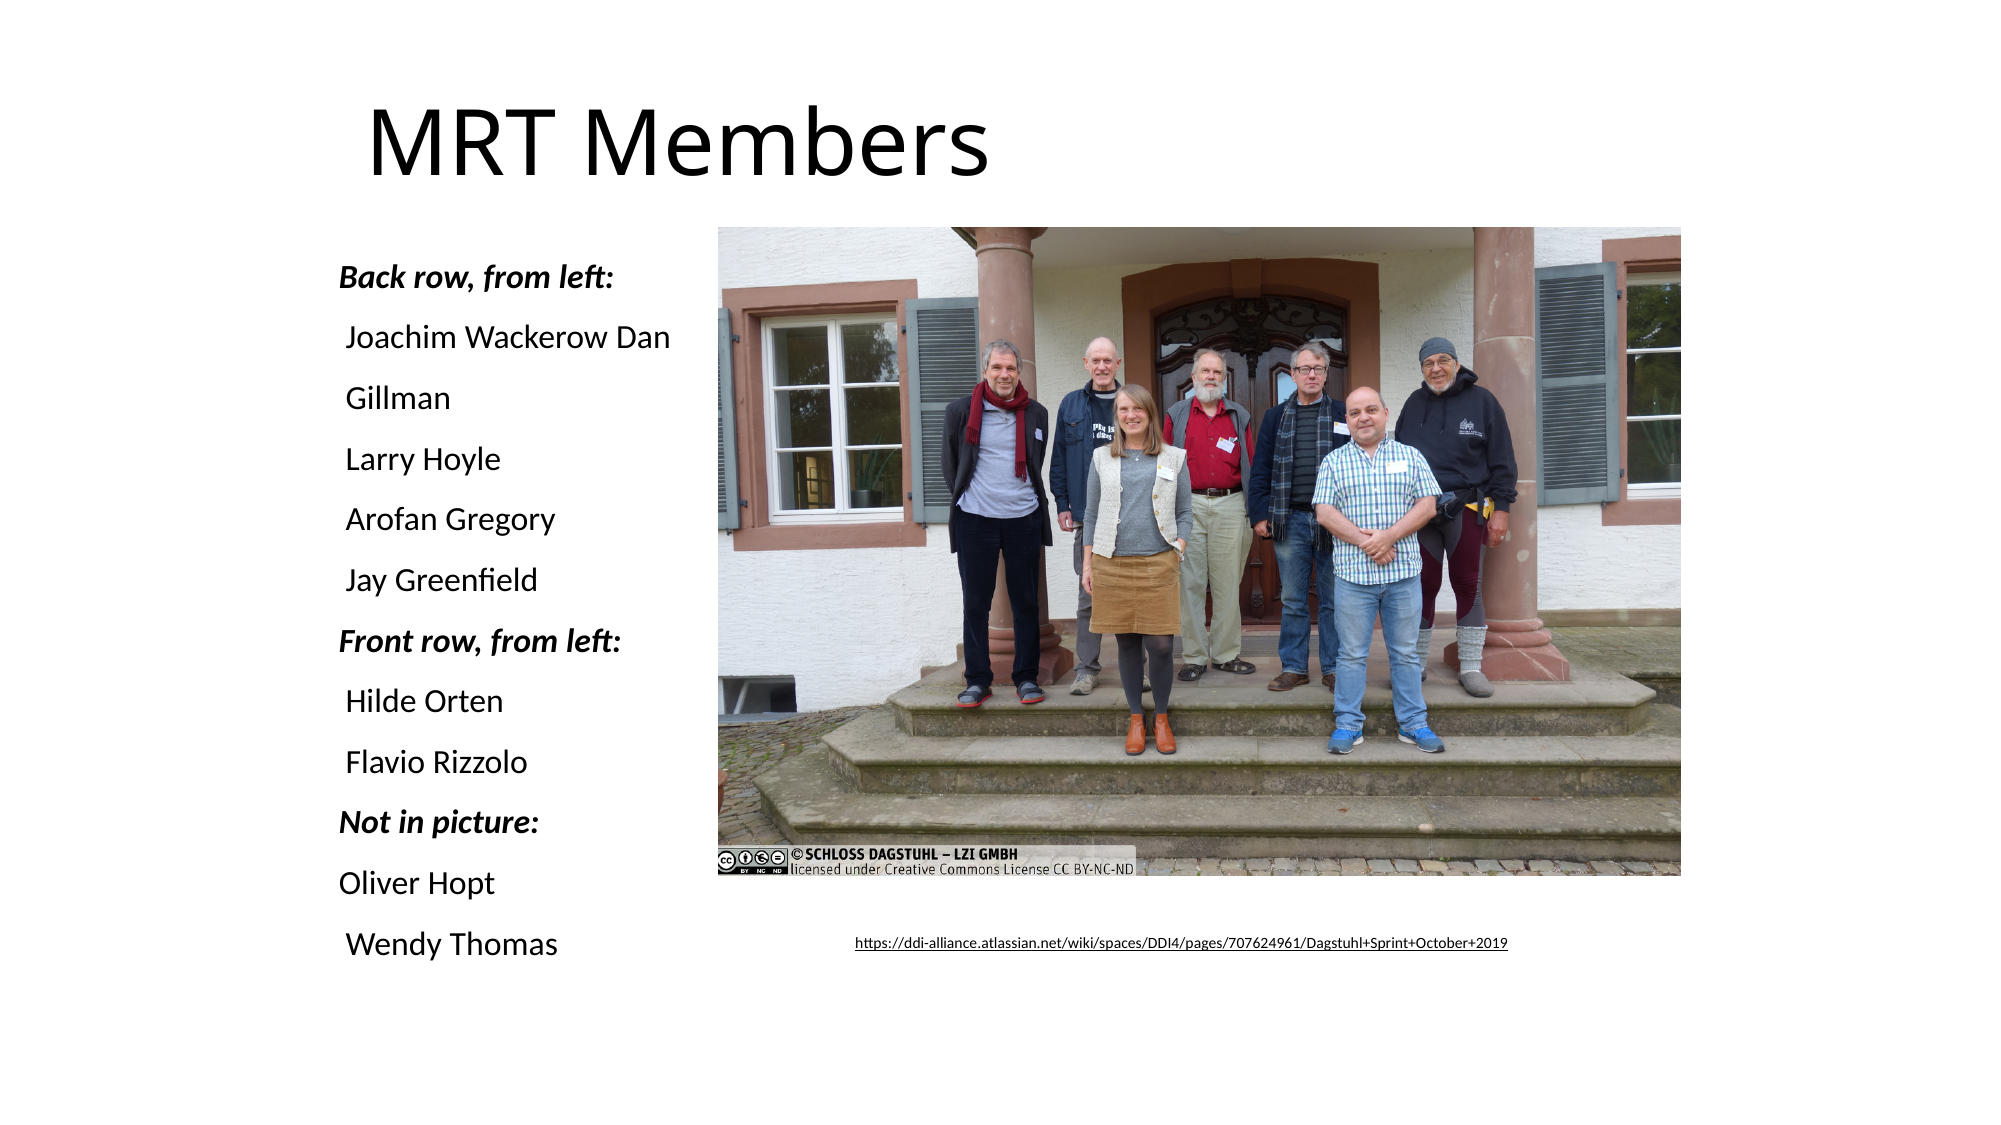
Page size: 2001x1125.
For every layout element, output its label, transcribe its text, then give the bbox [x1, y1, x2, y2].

picture [718, 227, 1681, 876]
title MRT Members [353, 64, 1647, 228]
list Back row, from left: Joachim Wackerow Dan Gillman Larry Hoyle Arofan Gregory Jay Greenfield Front row, from left: Hilde Orten Flavio Rizzolo Not in picture: Oliver Hopt Wendy Thomas [303, 227, 702, 979]
text_box https://ddi-alliance.atlassian.net/wiki/spaces/DDI4/pages/707624961/Dagstuhl+Sprint+October+2019 [840, 925, 1559, 960]
